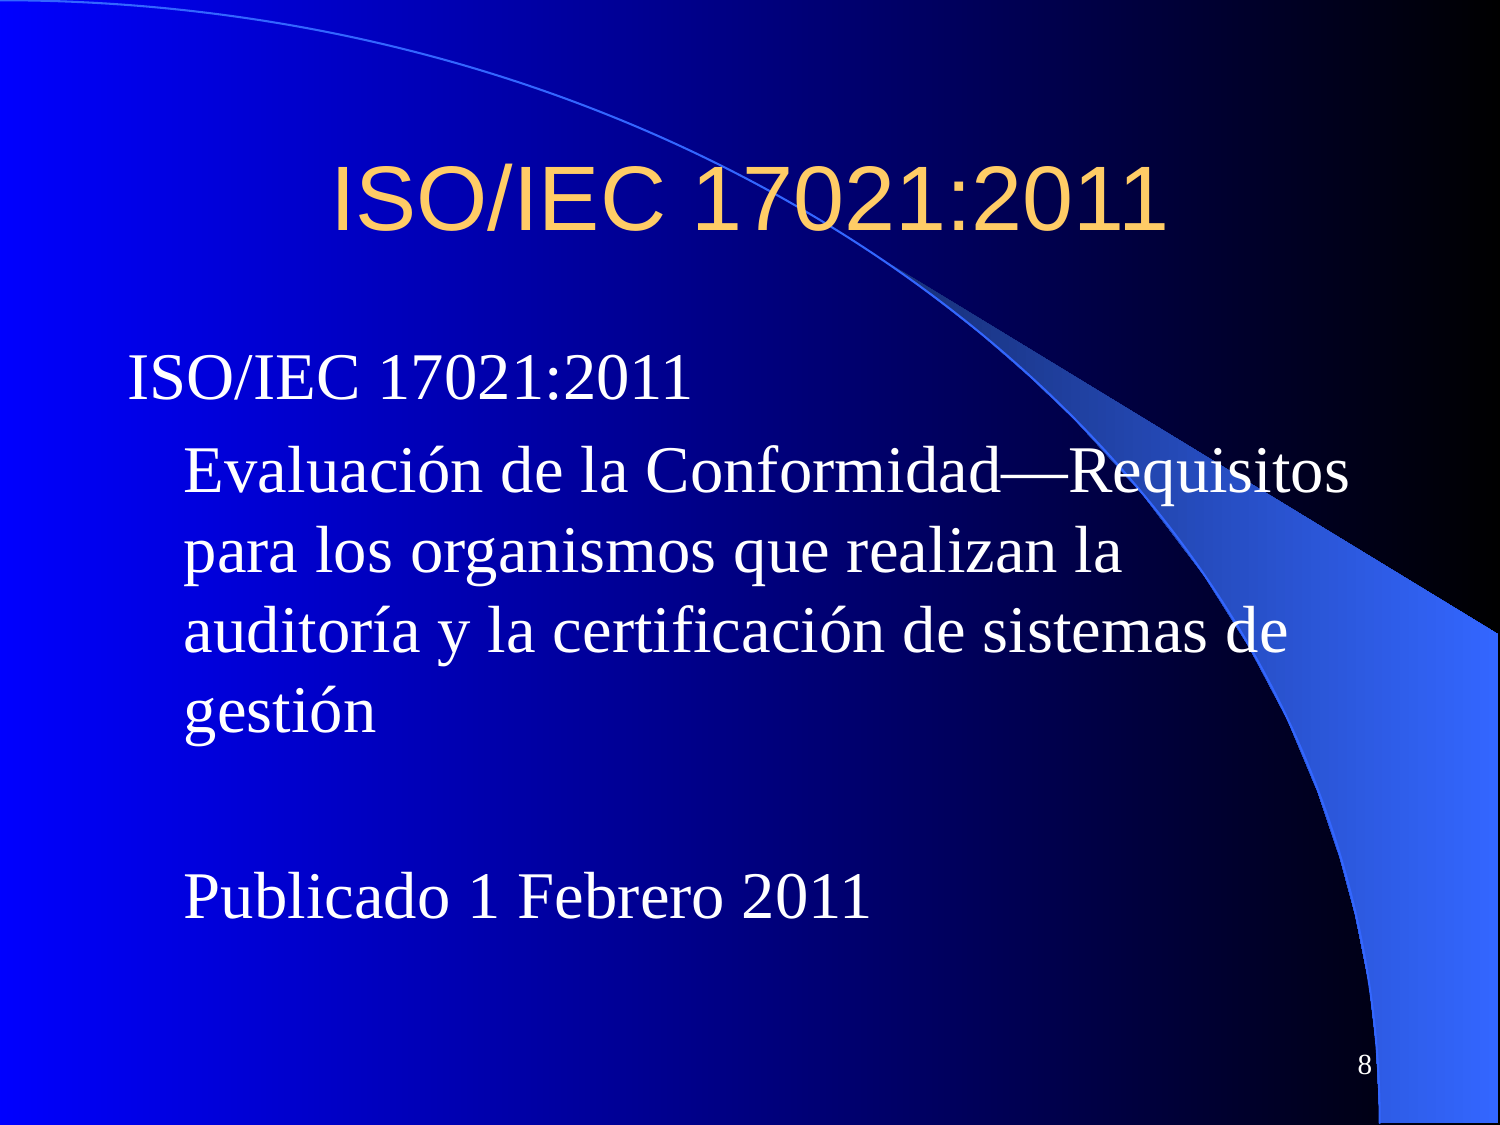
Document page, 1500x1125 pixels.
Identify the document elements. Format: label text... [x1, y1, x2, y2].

list ISO/IEC 17021:2011 Evaluación de la Conformidad—Requisitos para los organismos que realizan la auditoría y la certificación de sistemas de gestión Publicado 1 Febrero 2011 [112, 324, 1388, 1001]
title ISO/IEC 17021:2011 [112, 99, 1388, 288]
slide_number 8 [1074, 1024, 1388, 1101]
